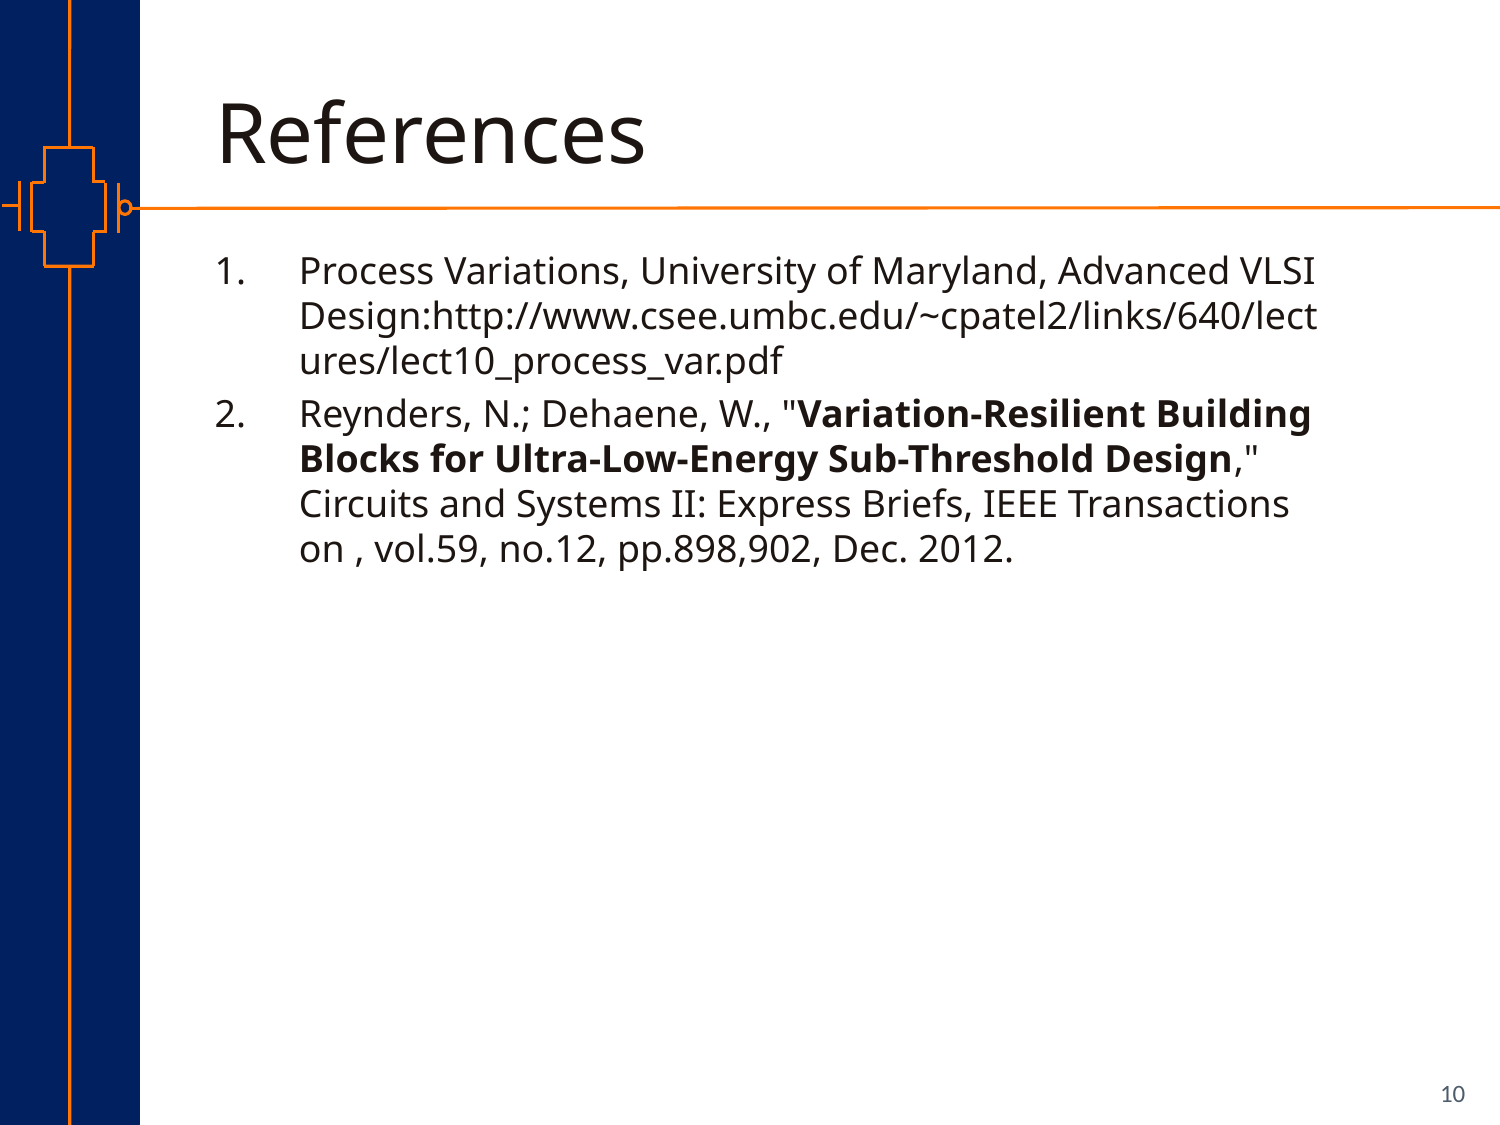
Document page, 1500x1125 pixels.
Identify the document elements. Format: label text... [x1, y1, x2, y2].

list Process Variations, University of Maryland, Advanced VLSI Design:http://www.csee.umbc.edu/~cpatel2/links/640/lectures/lect10_process_var.pdf Reynders, N.; Dehaene, W., "Variation-Resilient Building Blocks for Ultra-Low-Energy Sub-Threshold Design," Circuits and Systems II: Express Briefs, IEEE Transactions on , vol.59, no.12, pp.898,902, Dec. 2012. [199, 239, 1352, 938]
slide_number 10 [1425, 1062, 1488, 1123]
title References [200, 0, 1388, 188]
